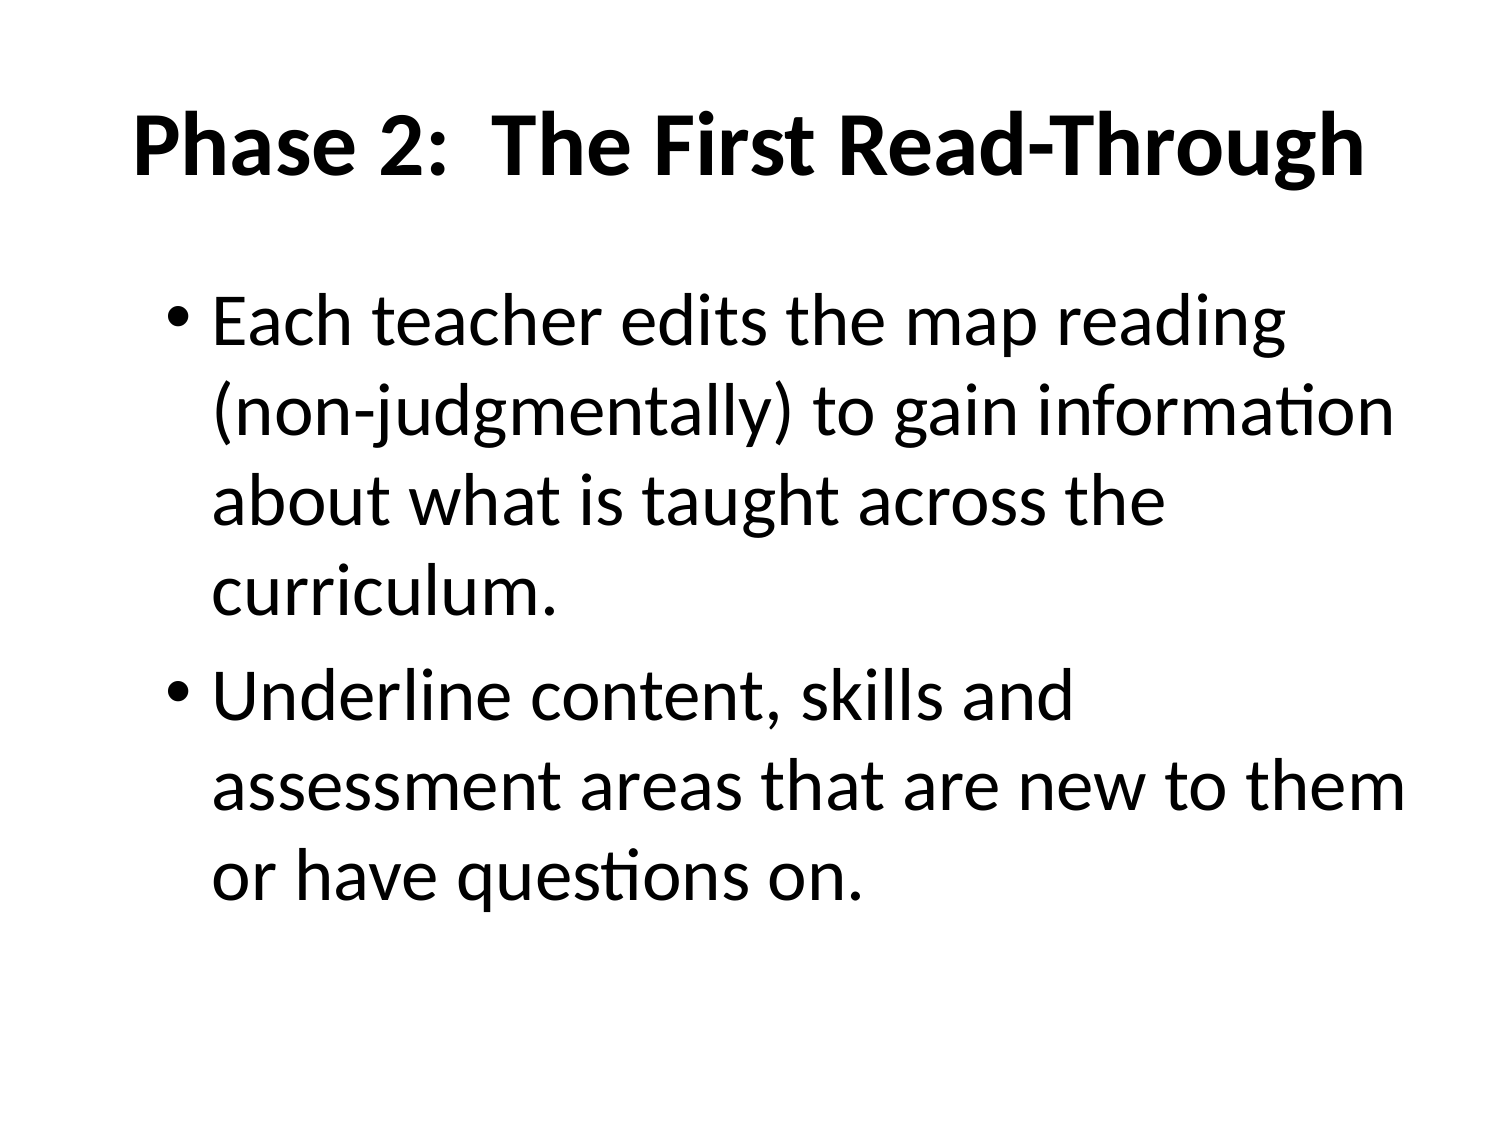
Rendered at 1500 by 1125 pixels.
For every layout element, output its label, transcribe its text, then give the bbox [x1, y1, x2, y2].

list Each teacher edits the map reading (non-judgmentally) to gain information about what is taught across the curriculum. Underline content, skills and assessment areas that are new to them or have questions on. [75, 262, 1425, 1005]
title Phase 2: The First Read-Through [75, 45, 1425, 233]
